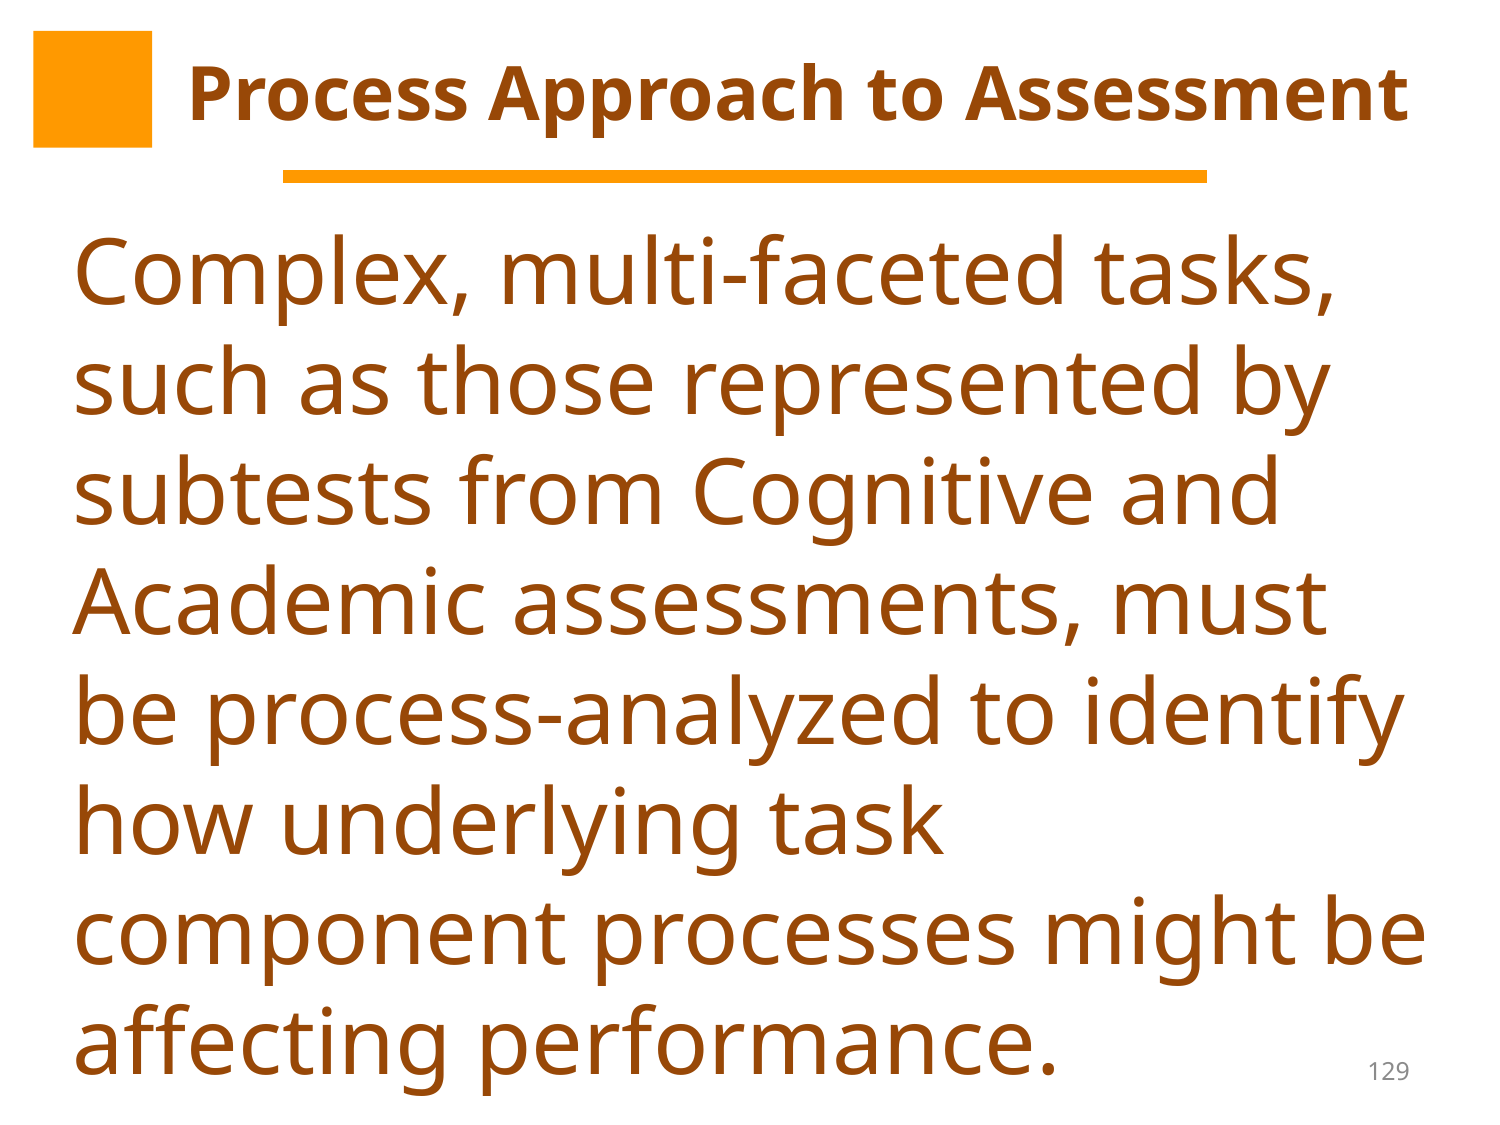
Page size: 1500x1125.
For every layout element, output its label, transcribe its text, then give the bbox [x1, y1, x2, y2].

title Process Approach to Assessment [171, 12, 1500, 169]
list Complex, multi-faceted tasks, such as those represented by subtests from Cognitive and Academic assessments, must be process-analyzed to identify how underlying task component processes might be affecting performance. [56, 205, 1475, 969]
text_box [31, 29, 154, 150]
slide_number 129 [1074, 1042, 1425, 1103]
